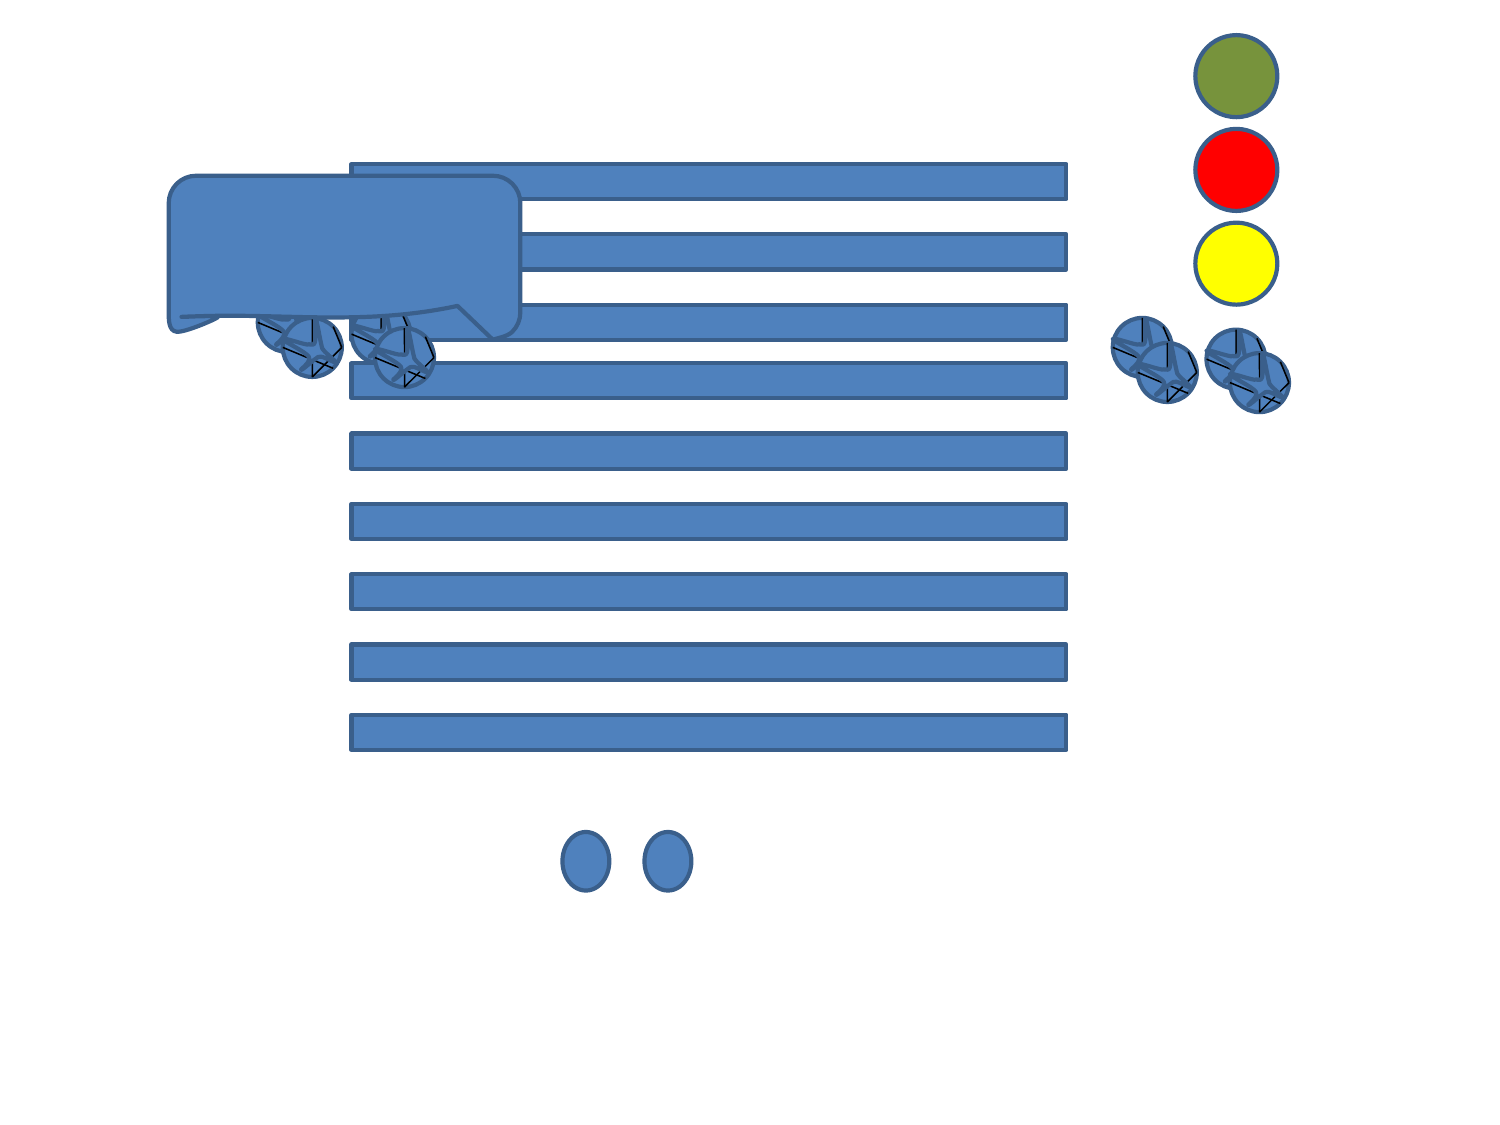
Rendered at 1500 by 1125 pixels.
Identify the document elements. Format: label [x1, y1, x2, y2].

text_box [1137, 342, 1198, 403]
text_box [1112, 317, 1173, 378]
text_box [374, 327, 435, 388]
text_box [257, 292, 318, 353]
text_box [1206, 329, 1266, 390]
text_box [642, 829, 694, 893]
text_box [1229, 352, 1290, 413]
text_box [166, 173, 523, 342]
text_box [282, 317, 343, 378]
text_box [351, 304, 411, 364]
text_box [560, 829, 612, 893]
